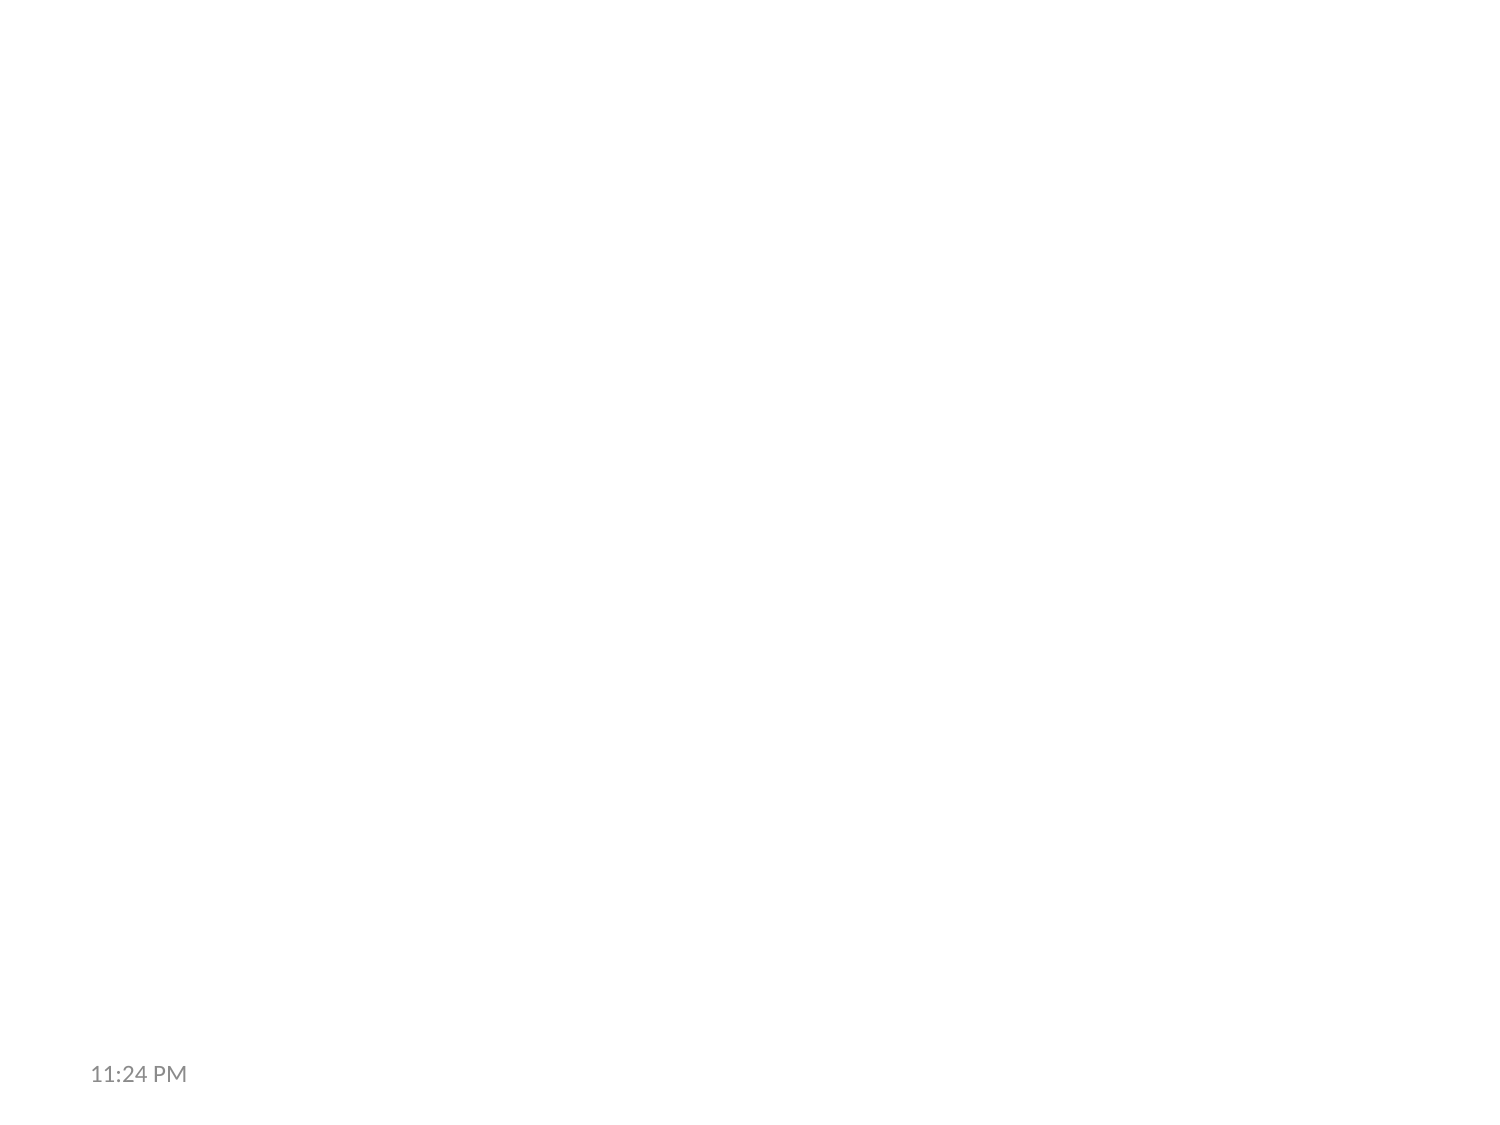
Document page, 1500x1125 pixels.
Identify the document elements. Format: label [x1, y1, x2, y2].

slide_number [75, 1042, 425, 1103]
